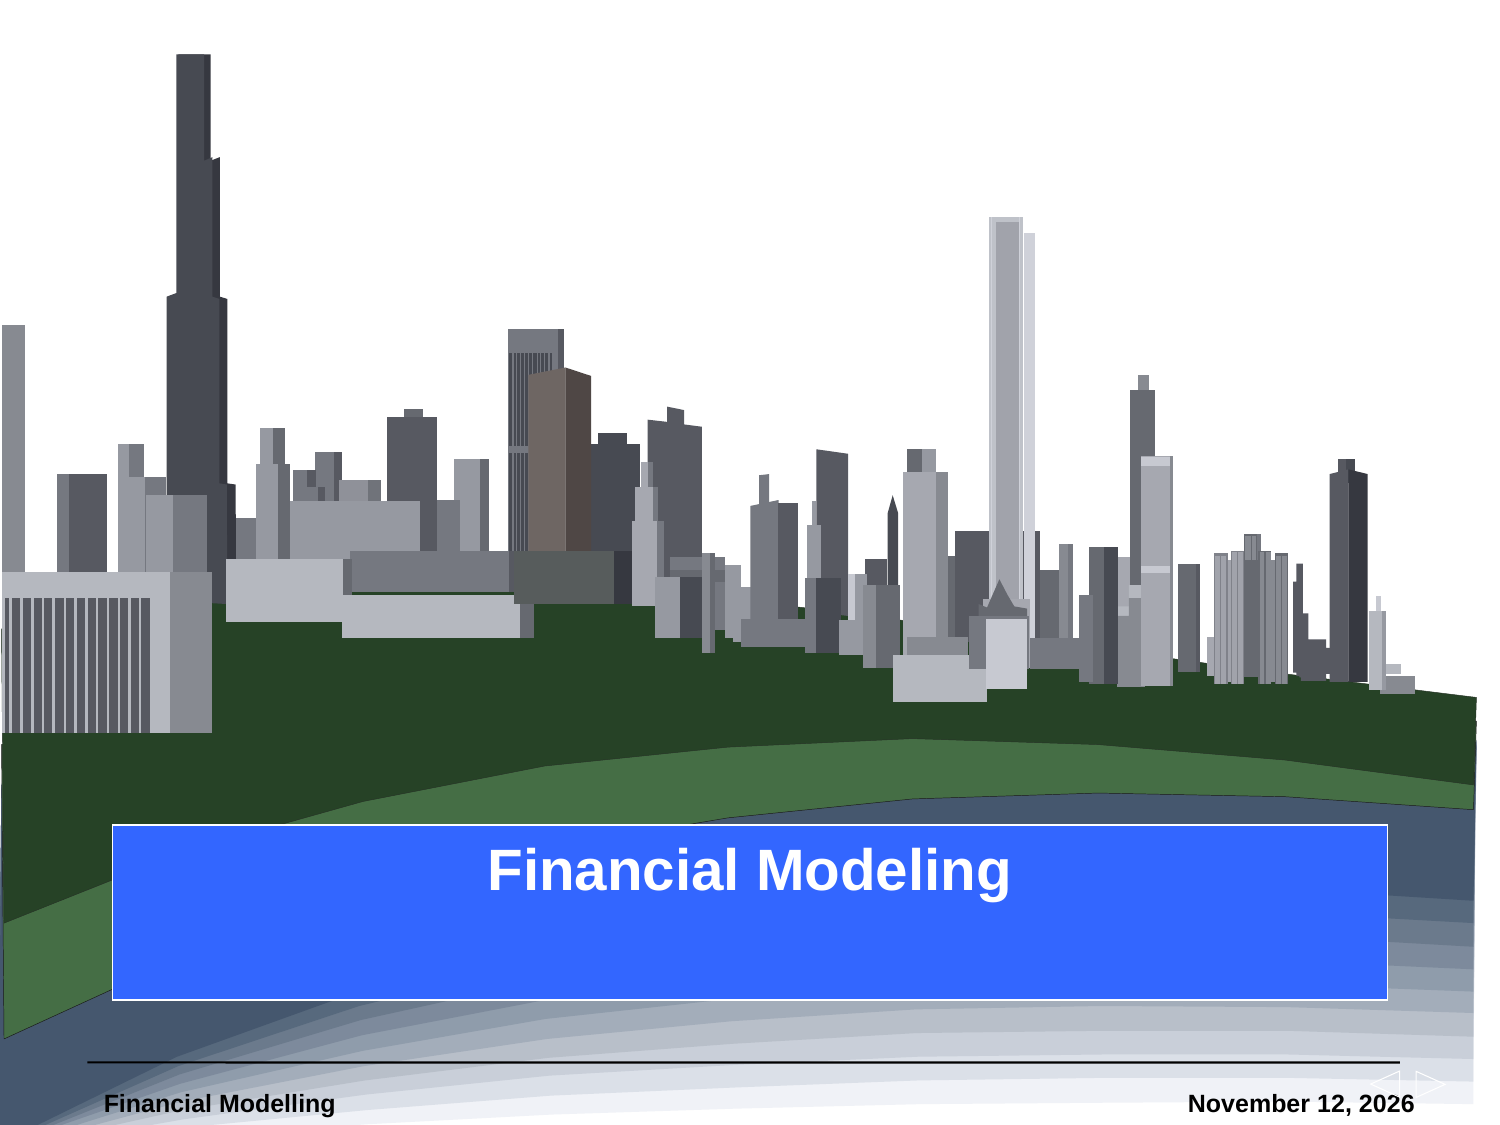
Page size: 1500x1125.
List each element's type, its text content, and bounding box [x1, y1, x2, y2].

title Financial Modeling [112, 824, 1388, 1001]
